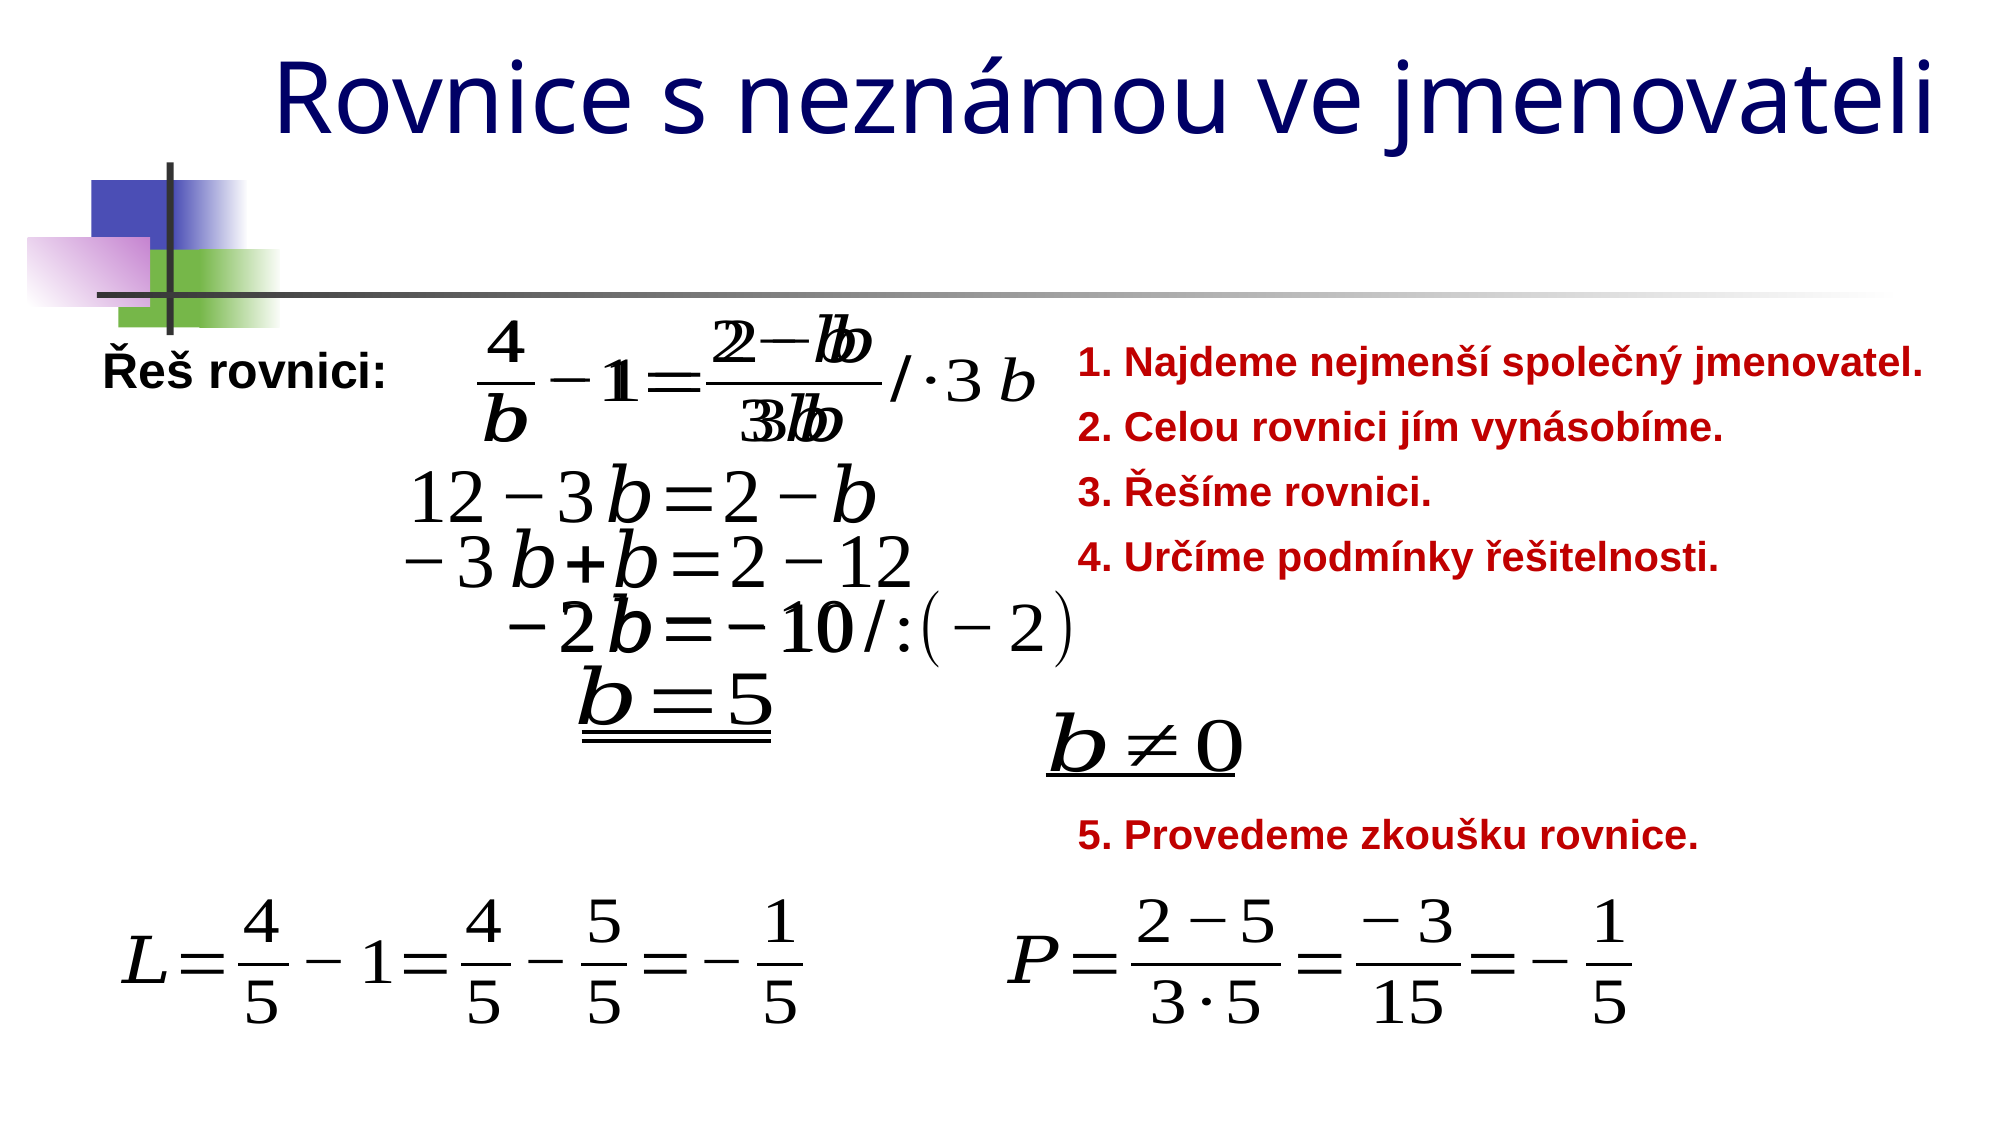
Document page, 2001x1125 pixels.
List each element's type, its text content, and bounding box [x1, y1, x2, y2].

text_box 4. Určíme podmínky řešitelnosti. [1062, 519, 1792, 591]
text_box 1. Najdeme nejmenší společný jmenovatel. [1062, 324, 1993, 396]
text_box Řeš rovnici: [87, 333, 599, 405]
title Rovnice s neznámou ve jmenovateli [209, 18, 2000, 169]
text_box 5. Provedeme zkoušku rovnice. [1062, 797, 1792, 868]
text_box 3. Řešíme rovnici. [1062, 454, 1792, 519]
text_box 2. Celou rovnici jím vynásobíme. [1062, 389, 1792, 454]
